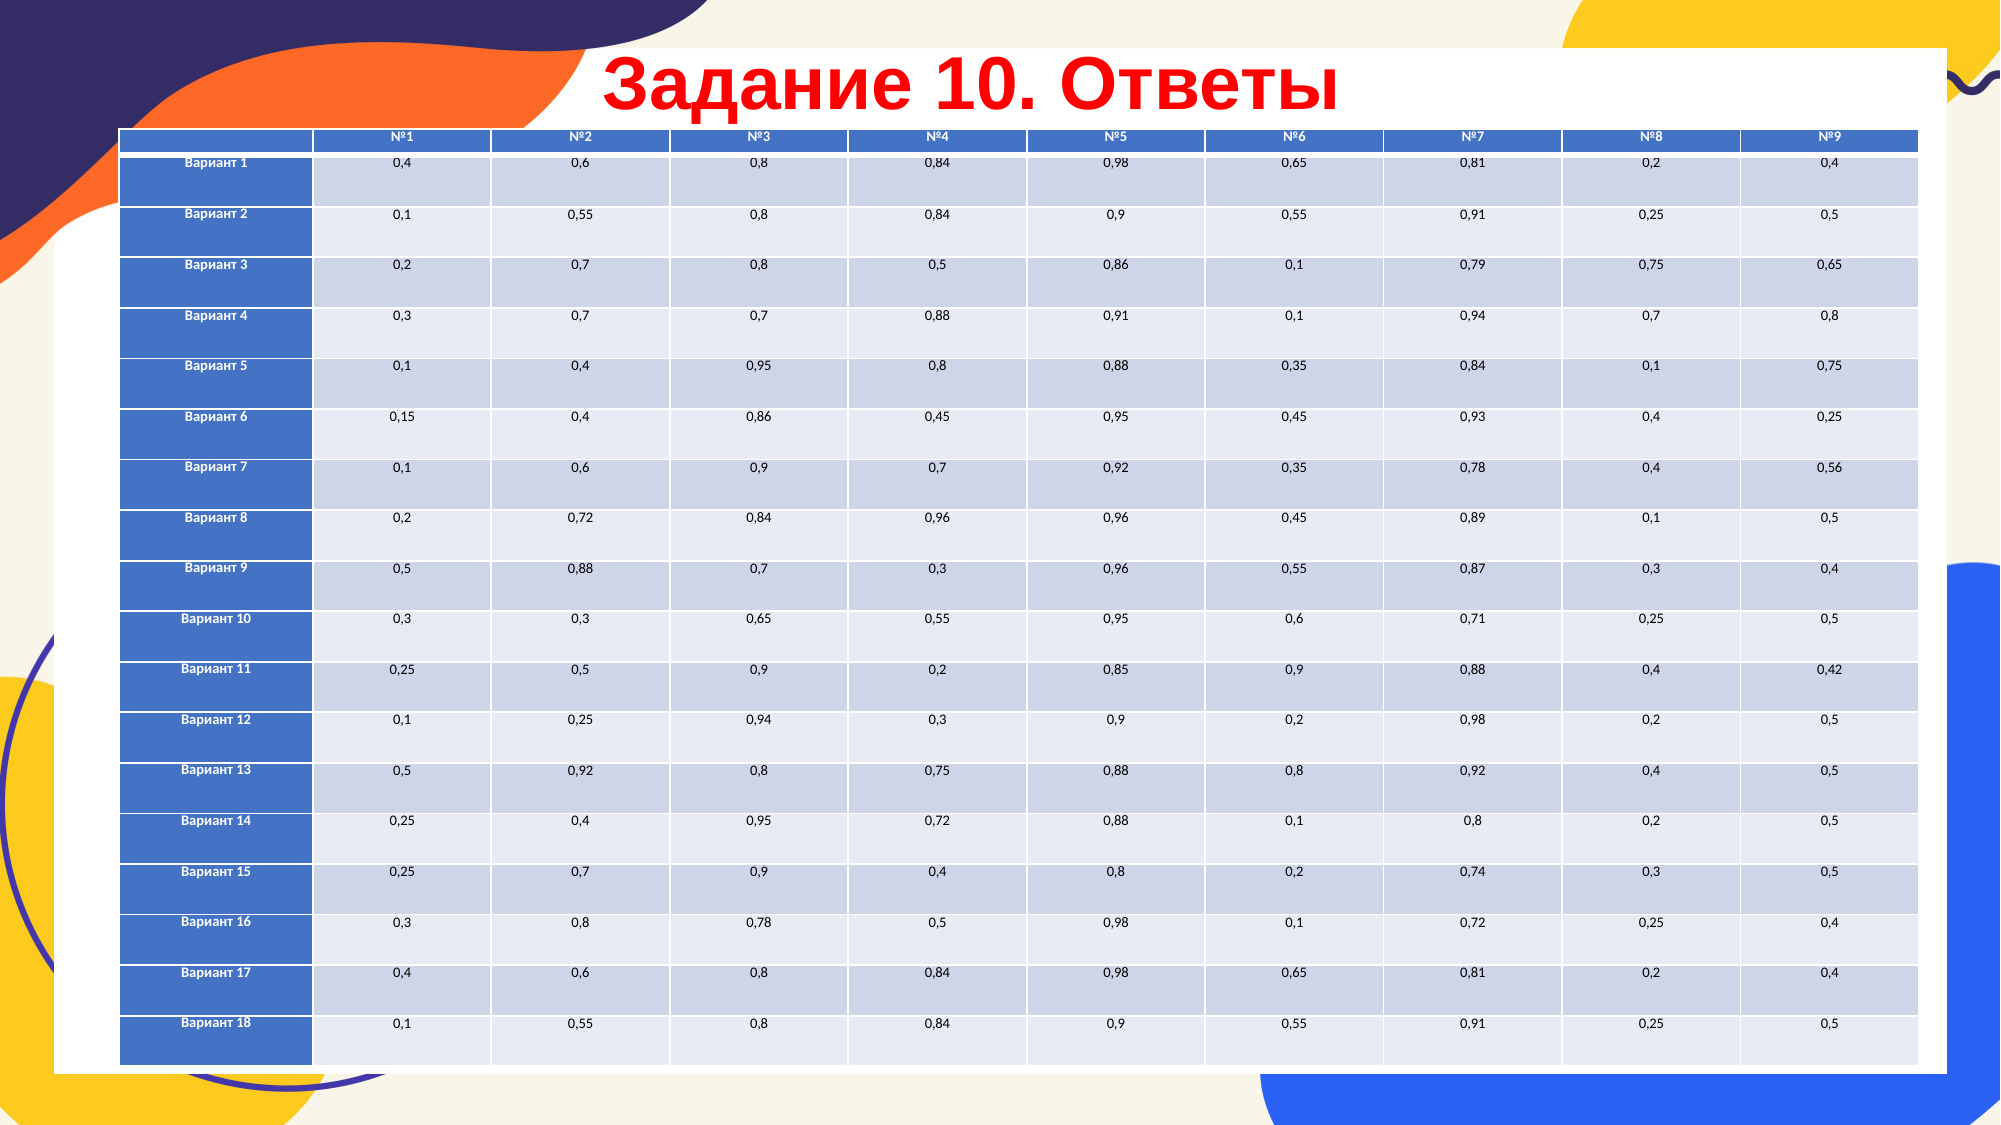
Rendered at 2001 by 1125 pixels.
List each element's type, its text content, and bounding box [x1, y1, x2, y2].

table_cell 0,6 [492, 966, 669, 1015]
table_cell 0,4 [314, 158, 490, 206]
table_cell 0,7 [849, 460, 1026, 509]
table_cell 0,88 [1384, 663, 1561, 711]
table_cell 0,4 [1563, 764, 1740, 813]
table_cell 0,55 [1206, 562, 1383, 610]
table_cell 0,91 [1384, 208, 1561, 256]
table_cell 0,85 [1028, 663, 1204, 711]
table_cell 0,25 [1741, 410, 1918, 459]
table_cell 0,7 [671, 562, 847, 610]
table_cell 0,88 [1028, 359, 1204, 408]
table_cell 0,25 [1563, 915, 1740, 964]
table_cell 0,1 [1206, 309, 1383, 358]
table_cell 0,5 [1741, 865, 1918, 914]
table_cell 0,1 [314, 359, 490, 408]
table_cell 0,94 [671, 713, 847, 762]
table_cell 0,81 [1384, 158, 1561, 206]
table_cell 0,55 [1206, 1017, 1383, 1065]
table_cell 0,72 [849, 814, 1026, 863]
table_cell 0,15 [314, 410, 490, 459]
table_cell 0,72 [492, 511, 669, 560]
table_cell 0,98 [1028, 158, 1204, 206]
picture [0, 0, 2000, 1125]
table_cell 0,74 [1384, 865, 1561, 914]
table_cell 0,42 [1741, 663, 1918, 711]
table_cell 0,5 [1741, 764, 1918, 813]
table_cell 0,6 [492, 158, 669, 206]
table_cell 0,94 [1384, 309, 1561, 358]
table_cell Вариант 9 [120, 562, 312, 610]
table_cell 0,8 [671, 158, 847, 206]
table_cell 0,5 [492, 663, 669, 711]
table_cell 0,84 [849, 1017, 1026, 1065]
table_cell 0,98 [1028, 966, 1204, 1015]
table_cell 0,8 [671, 966, 847, 1015]
table_cell 0,4 [492, 359, 669, 408]
table_cell 0,55 [1206, 208, 1383, 256]
table_cell 0,4 [1563, 663, 1740, 711]
table_cell 0,2 [314, 258, 490, 307]
table_cell 0,25 [314, 663, 490, 711]
table_cell 0,92 [1384, 764, 1561, 813]
table_cell 0,95 [671, 814, 847, 863]
table_cell 0,87 [1384, 562, 1561, 610]
table_cell 0,88 [849, 309, 1026, 358]
table_cell 0,45 [1206, 511, 1383, 560]
table_cell 0,95 [671, 359, 847, 408]
table_cell 0,95 [1028, 612, 1204, 661]
table_cell 0,75 [849, 764, 1026, 813]
table_cell Вариант 6 [120, 410, 312, 459]
table_cell 0,9 [1028, 1017, 1204, 1065]
table_cell 0,81 [1384, 966, 1561, 1015]
table_cell 0,9 [1028, 713, 1204, 762]
table_cell 0,7 [492, 865, 669, 914]
table_cell 0,35 [1206, 460, 1383, 509]
table_cell 0,8 [1741, 309, 1918, 358]
table_cell 0,3 [492, 612, 669, 661]
table_cell Вариант 17 [120, 966, 312, 1015]
table_cell 0,98 [1028, 915, 1204, 964]
table_cell 0,92 [1028, 460, 1204, 509]
table_cell 0,3 [314, 309, 490, 358]
table_cell 0,65 [671, 612, 847, 661]
table_cell 0,8 [1028, 865, 1204, 914]
table_cell 0,7 [1563, 309, 1740, 358]
table_cell 0,2 [1563, 158, 1740, 206]
table_cell 0,88 [1028, 814, 1204, 863]
table_cell 0,84 [849, 208, 1026, 256]
table_cell 0,8 [671, 764, 847, 813]
table_cell 0,86 [671, 410, 847, 459]
table_cell 0,1 [314, 1017, 490, 1065]
table_cell 0,3 [314, 915, 490, 964]
table_cell 0,5 [849, 915, 1026, 964]
table_cell 0,65 [1741, 258, 1918, 307]
table_cell 0,7 [492, 309, 669, 358]
table_cell 0,8 [1206, 764, 1383, 813]
table_header №1 [314, 130, 490, 152]
table_cell 0,4 [1741, 158, 1918, 206]
table_cell 0,5 [1741, 511, 1918, 560]
table_cell 0,2 [1563, 966, 1740, 1015]
table_cell 0,4 [1741, 915, 1918, 964]
table_cell 0,84 [1384, 359, 1561, 408]
table_cell 0,84 [849, 158, 1026, 206]
table_cell 0,8 [671, 208, 847, 256]
table_cell 0,25 [492, 713, 669, 762]
table_cell Вариант 13 [120, 764, 312, 813]
table_cell Вариант 10 [120, 612, 312, 661]
table_cell 0,84 [671, 511, 847, 560]
table_cell 0,5 [314, 764, 490, 813]
table_cell Вариант 18 [120, 1017, 312, 1065]
table_cell 0,8 [492, 915, 669, 964]
table_cell 0,3 [1563, 865, 1740, 914]
table_cell 0,25 [314, 814, 490, 863]
table_cell 0,2 [1563, 814, 1740, 863]
table_cell 0,5 [849, 258, 1026, 307]
table_cell 0,8 [671, 1017, 847, 1065]
table_cell 0,4 [1563, 460, 1740, 509]
table_cell 0,6 [492, 460, 669, 509]
table_cell 0,25 [314, 865, 490, 914]
table_cell 0,91 [1028, 309, 1204, 358]
table_cell 0,5 [1741, 814, 1918, 863]
table_cell 0,98 [1384, 713, 1561, 762]
table_cell 0,1 [1206, 915, 1383, 964]
table_cell 0,9 [1206, 663, 1383, 711]
text_box Задание 10. Ответы [588, 41, 1914, 157]
table_cell 0,5 [1741, 208, 1918, 256]
table_cell Вариант 8 [120, 511, 312, 560]
table_cell Вариант 15 [120, 865, 312, 914]
table_cell 0,78 [1384, 460, 1561, 509]
table_cell 0,8 [1384, 814, 1561, 863]
table_cell 0,4 [314, 966, 490, 1015]
table_cell 0,3 [314, 612, 490, 661]
table_cell 0,25 [1563, 208, 1740, 256]
table_cell 0,96 [849, 511, 1026, 560]
table_cell 0,75 [1563, 258, 1740, 307]
table_cell 0,1 [314, 208, 490, 256]
table_cell 0,4 [1563, 410, 1740, 459]
table_cell Вариант 14 [120, 814, 312, 863]
table_cell 0,93 [1384, 410, 1561, 459]
table_cell 0,56 [1741, 460, 1918, 509]
table_cell 0,25 [1563, 612, 1740, 661]
table_cell 0,89 [1384, 511, 1561, 560]
table_cell 0,1 [1563, 359, 1740, 408]
table_cell 0,2 [849, 663, 1026, 711]
table_cell 0,6 [1206, 612, 1383, 661]
table_cell 0,1 [1206, 814, 1383, 863]
table_cell 0,4 [849, 865, 1026, 914]
table_cell 0,9 [671, 865, 847, 914]
table_cell 0,8 [849, 359, 1026, 408]
table_cell 0,91 [1384, 1017, 1561, 1065]
table_cell 0,1 [1206, 258, 1383, 307]
table_cell Вариант 11 [120, 663, 312, 711]
table_cell 0,5 [1741, 713, 1918, 762]
table_cell 0,8 [671, 258, 847, 307]
table_cell Вариант 4 [120, 309, 312, 358]
table_cell 0,4 [492, 410, 669, 459]
table_cell 0,88 [492, 562, 669, 610]
table_cell 0,84 [849, 966, 1026, 1015]
table_cell Вариант 5 [120, 359, 312, 408]
table_cell 0,2 [1206, 865, 1383, 914]
table_cell 0,2 [1206, 713, 1383, 762]
table_header [120, 130, 312, 152]
table_cell 0,3 [849, 562, 1026, 610]
table_cell Вариант 16 [120, 915, 312, 964]
table_cell 0,7 [671, 309, 847, 358]
table_cell 0,72 [1384, 915, 1561, 964]
table_cell 0,1 [314, 713, 490, 762]
table_cell 0,9 [1028, 208, 1204, 256]
table_cell 0,1 [314, 460, 490, 509]
table_cell 0,45 [1206, 410, 1383, 459]
table_header №9 [1914, 130, 1918, 152]
table_cell 0,2 [1563, 713, 1740, 762]
table_header №2 [492, 130, 588, 152]
table_cell 0,78 [671, 915, 847, 964]
table_cell 0,5 [1741, 612, 1918, 661]
table_cell 0,4 [492, 814, 669, 863]
table_cell Вариант 3 [120, 258, 312, 307]
table_cell 0,75 [1741, 359, 1918, 408]
table_cell 0,7 [492, 258, 669, 307]
table_cell 0,96 [1028, 511, 1204, 560]
table_cell Вариант 1 [120, 158, 312, 206]
table_cell 0,9 [671, 663, 847, 711]
table_cell 0,4 [1741, 966, 1918, 1015]
table_cell 0,45 [849, 410, 1026, 459]
table_cell 0,35 [1206, 359, 1383, 408]
table_cell 0,25 [1563, 1017, 1740, 1065]
table_cell 0,71 [1384, 612, 1561, 661]
table_cell 0,5 [314, 562, 490, 610]
table_cell Вариант 12 [120, 713, 312, 762]
table_cell 0,92 [492, 764, 669, 813]
table_cell 0,3 [1563, 562, 1740, 610]
table_cell 0,96 [1028, 562, 1204, 610]
table_cell 0,95 [1028, 410, 1204, 459]
table_cell 0,1 [1563, 511, 1740, 560]
table_cell 0,9 [671, 460, 847, 509]
table_cell 0,2 [314, 511, 490, 560]
table_cell 0,5 [1741, 1017, 1918, 1065]
table_cell 0,3 [849, 713, 1026, 762]
table_cell Вариант 7 [120, 460, 312, 509]
table_cell 0,55 [492, 208, 669, 256]
table_cell 0,79 [1384, 258, 1561, 307]
table_cell 0,4 [1741, 562, 1918, 610]
table_cell 0,55 [492, 1017, 669, 1065]
table_cell 0,88 [1028, 764, 1204, 813]
table_cell 0,86 [1028, 258, 1204, 307]
table_cell 0,65 [1206, 158, 1383, 206]
table_cell Вариант 2 [120, 208, 312, 256]
table_cell 0,55 [849, 612, 1026, 661]
table_cell 0,65 [1206, 966, 1383, 1015]
